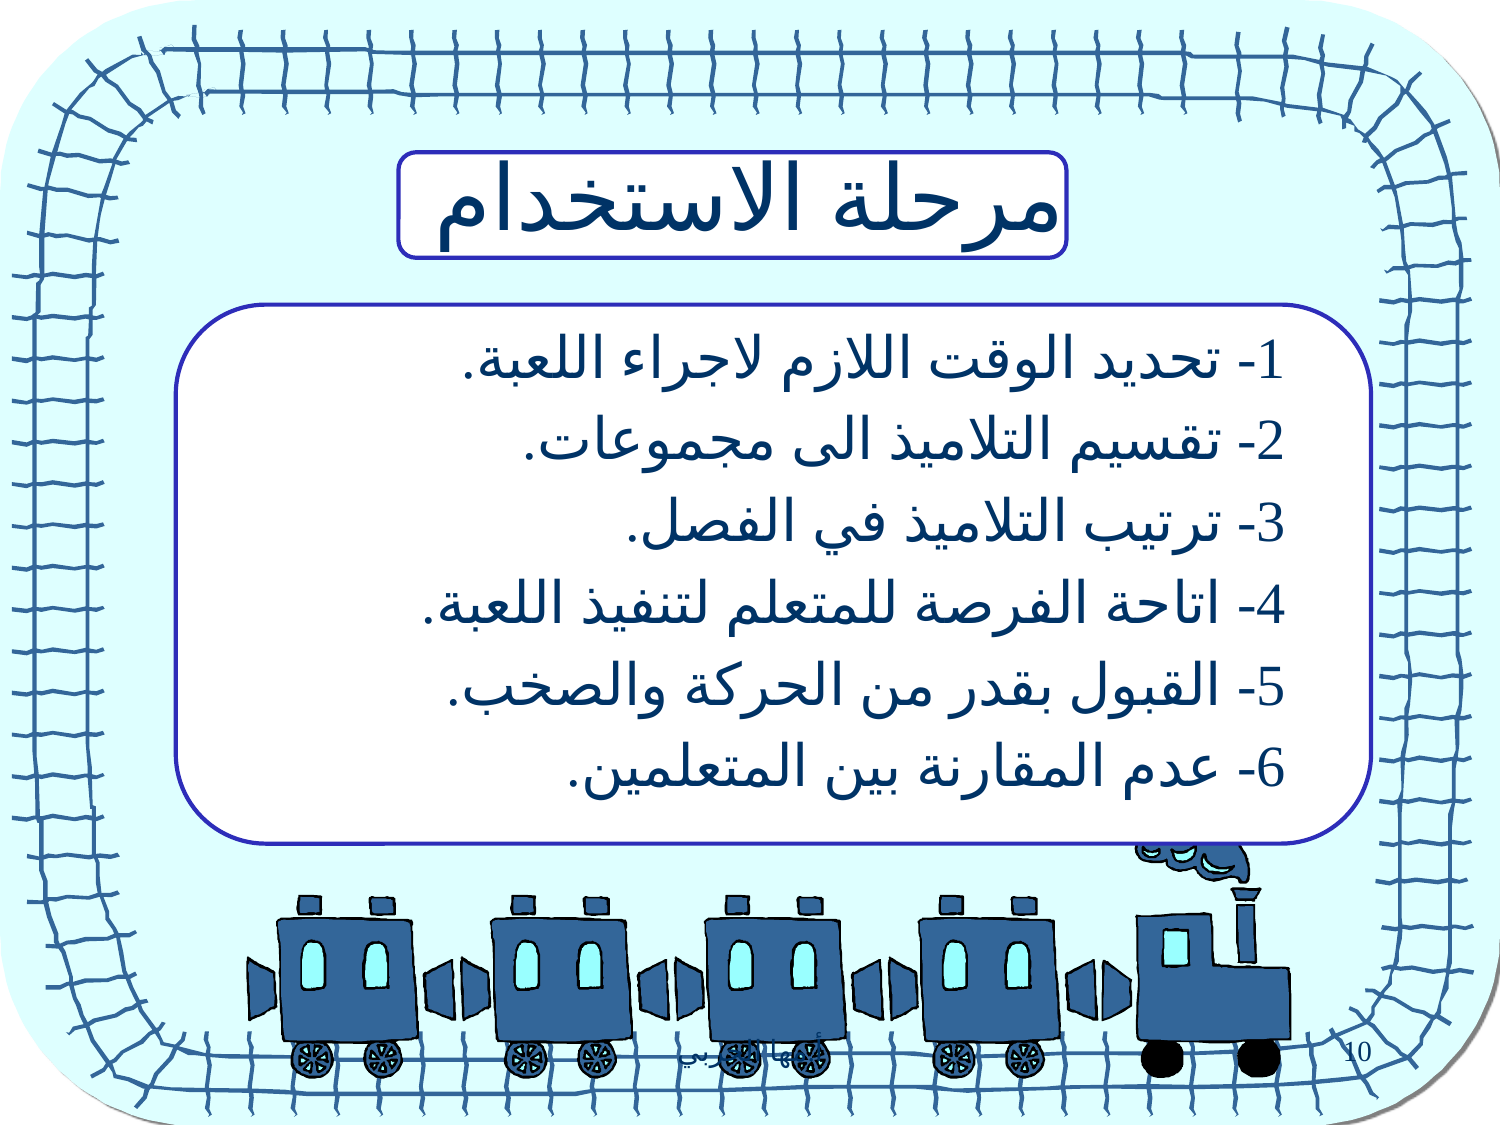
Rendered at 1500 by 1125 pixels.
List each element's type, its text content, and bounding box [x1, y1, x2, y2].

list 1- تحديد الوقت اللازم لاجراء اللعبة. 2- تقسيم التلاميذ الى مجموعات. 3- ترتيب التلاميذ في الفصل. 4- اتاحة الفرصة للمتعلم لتنفيذ اللعبة. 5- القبول بقدر من الحركة والصخب. 6- عدم المقارنة بين المتعلمين. [25, 312, 1302, 1055]
footer أ.مها الحربي [512, 1024, 988, 1101]
text_box [224, 302, 1374, 844]
title مرحلة الاستخدام [112, 99, 1388, 288]
slide_number 10 [1074, 1024, 1388, 1101]
